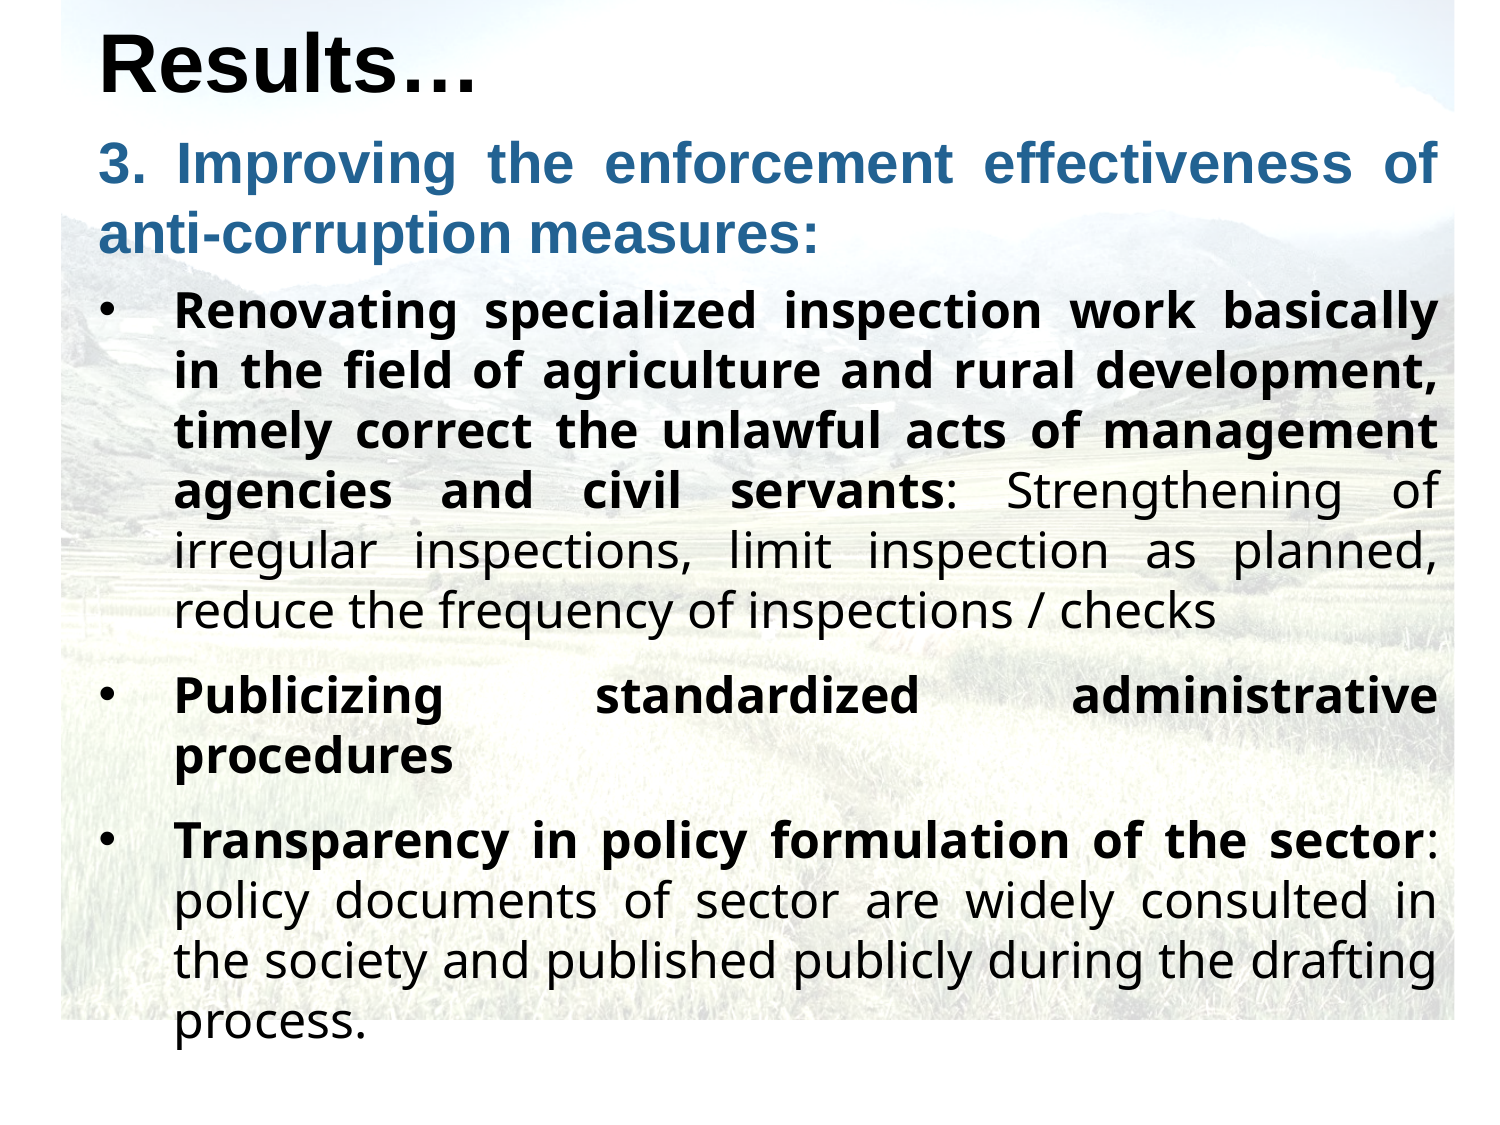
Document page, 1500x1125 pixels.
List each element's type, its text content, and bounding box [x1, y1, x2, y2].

picture [60, 0, 1455, 1021]
text_box 3. Improving the enforcement effectiveness of anti-corruption measures: Renovating specialized inspection work basically in the field of agriculture and rural development, timely correct the unlawful acts of management agencies and civil servants: Strengthening of irregular inspections, limit inspection as planned, reduce the frequency of inspections / checks Publicizing standardized administrative procedures Transparency in policy formulation of the sector: policy documents of sector are widely consulted in the society and published publicly during the drafting process. [83, 1029, 1455, 1056]
